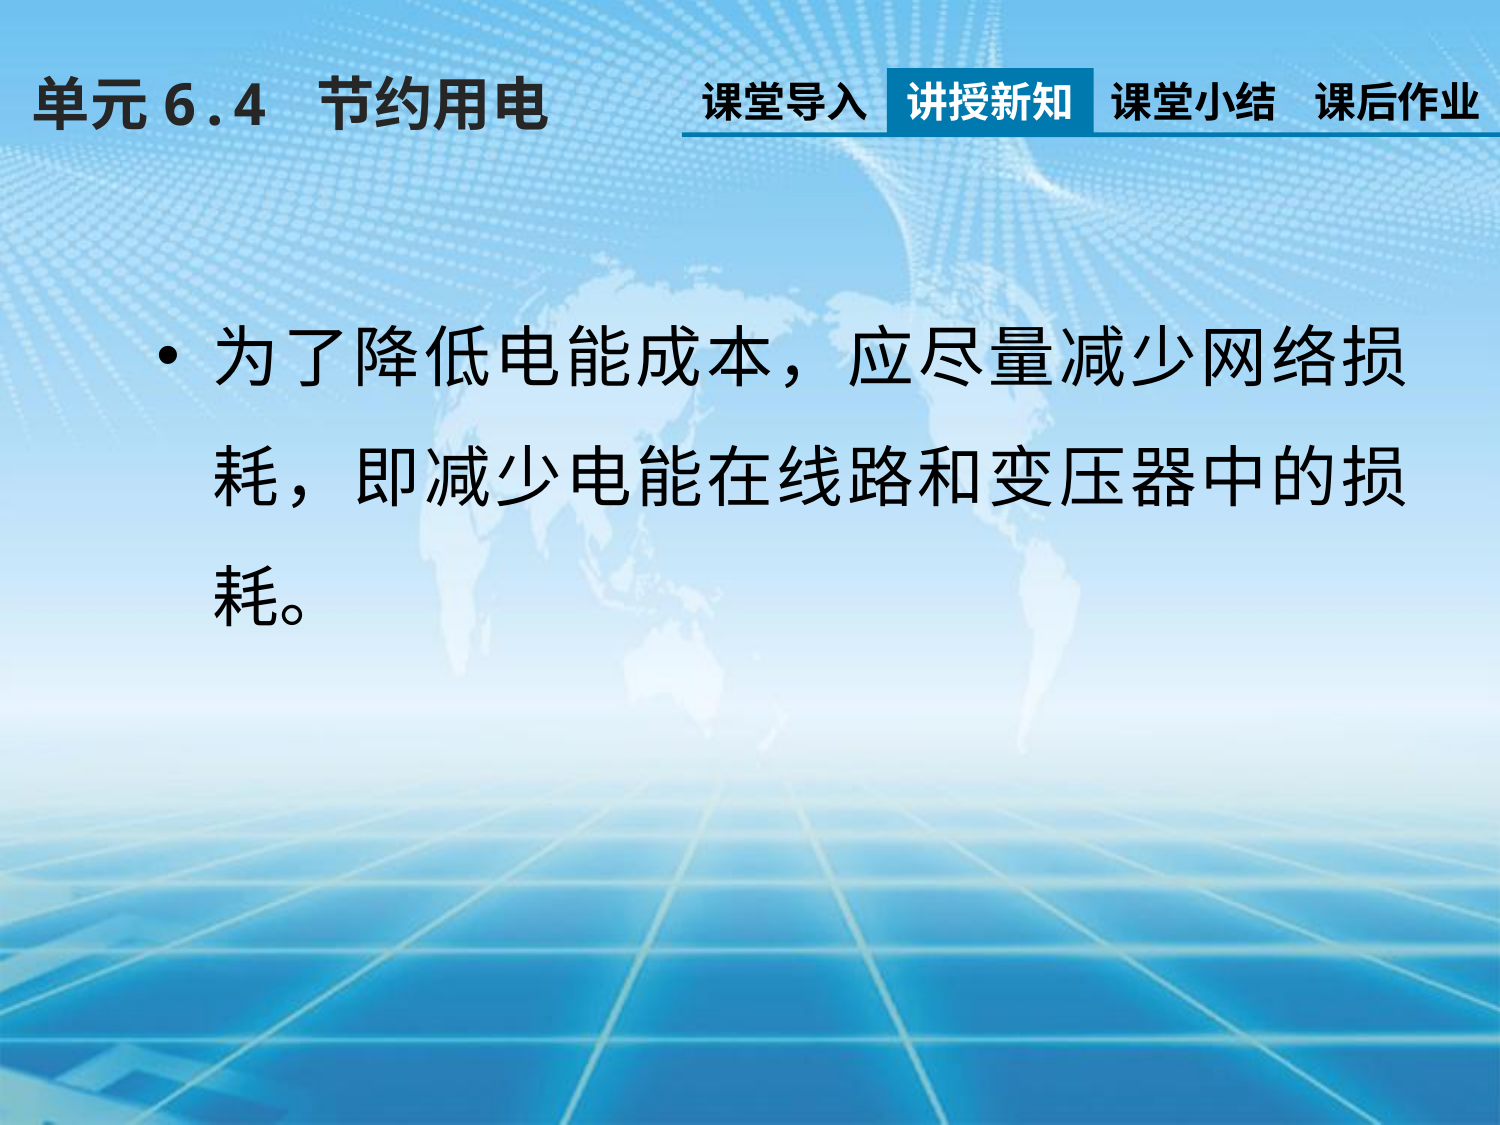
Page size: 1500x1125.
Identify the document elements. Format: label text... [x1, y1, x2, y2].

picture [0, 0, 1500, 1125]
text_box 为了降低电能成本，应尽量减少网络损耗，即减少电能在线路和变压器中的损耗。 [141, 267, 1424, 1010]
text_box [16, 59, 1500, 146]
